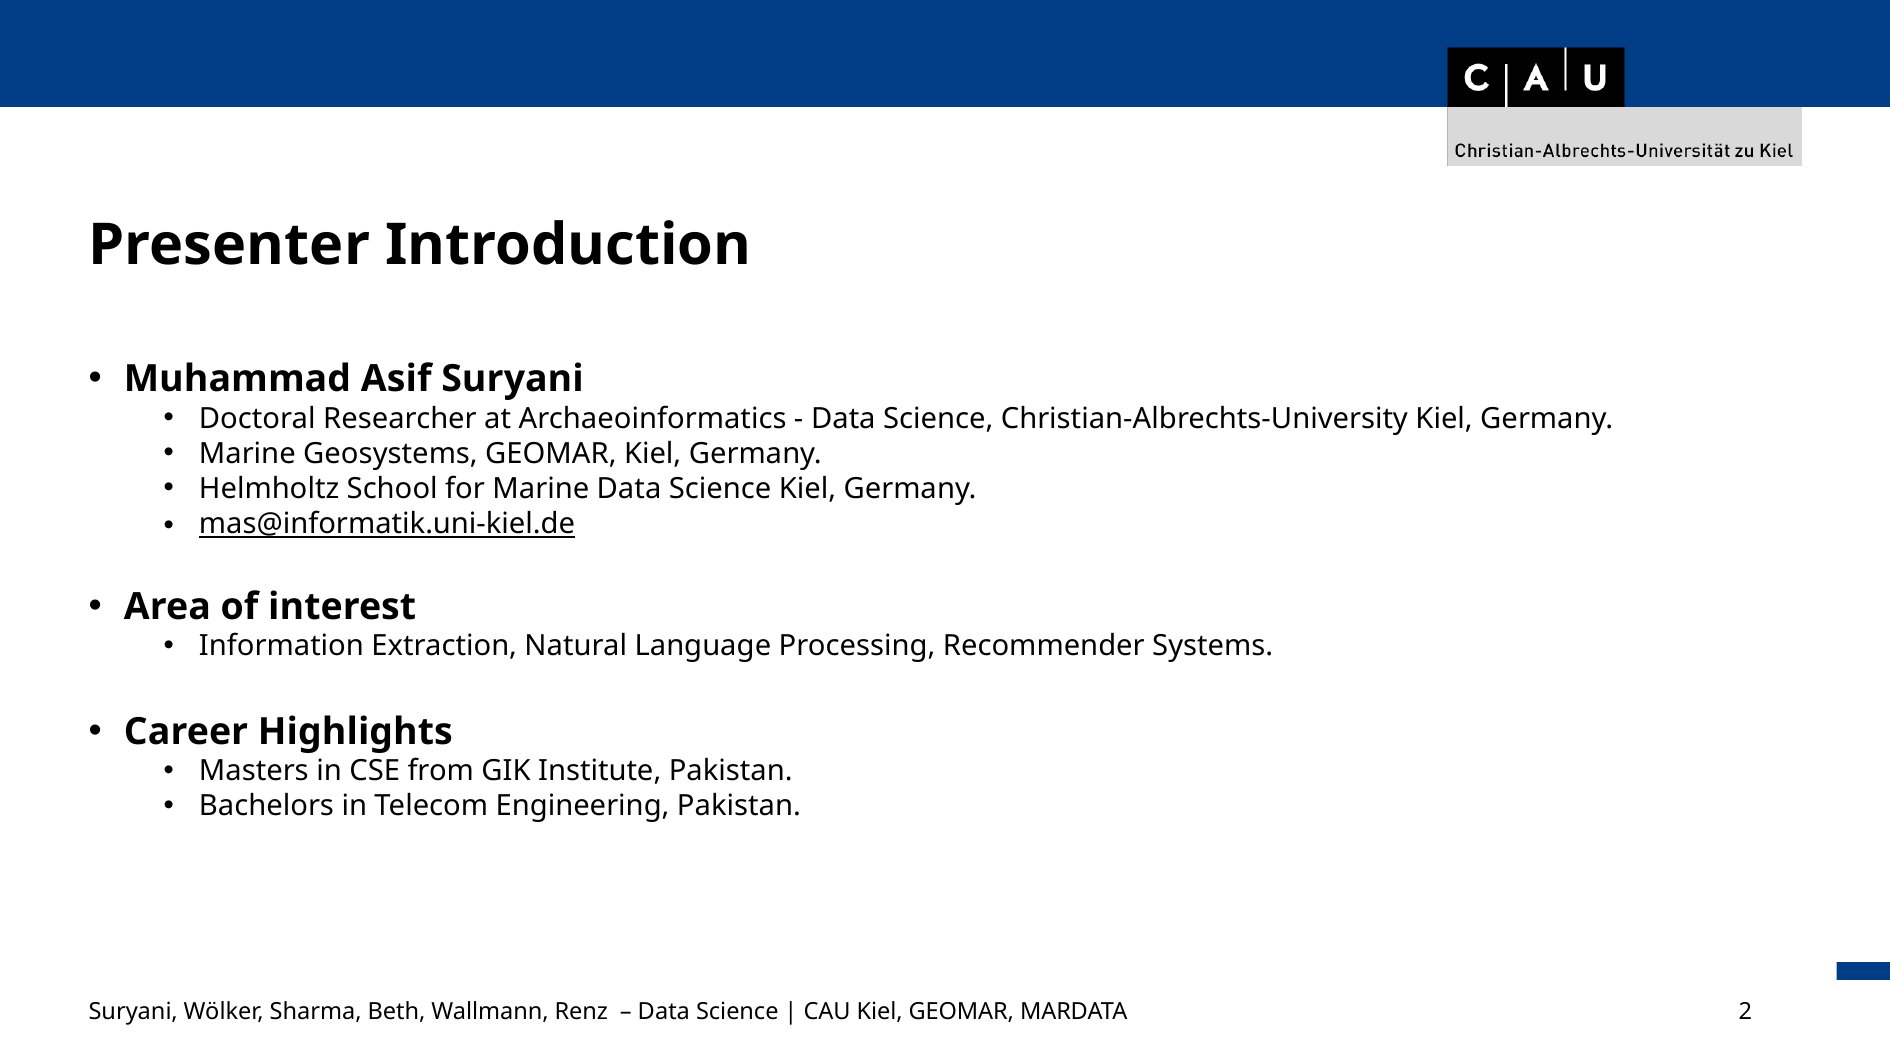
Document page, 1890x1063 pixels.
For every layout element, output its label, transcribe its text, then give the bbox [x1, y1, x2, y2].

text_box Suryani, Wölker, Sharma, Beth, Wallmann, Renz – Data Science | CAU Kiel, GEOMAR, MARDATA 2 [88, 980, 1802, 1028]
text_box Muhammad Asif Suryani Doctoral Researcher at Archaeoinformatics - Data Science, Christian-Albrechts-University Kiel, Germany. Marine Geosystems, GEOMAR, Kiel, Germany. Helmholtz School for Marine Data Science Kiel, Germany. mas@informatik.uni-kiel.de Area of interest Information Extraction, Natural Language Processing, Recommender Systems. Career Highlights Masters in CSE from GIK Institute, Pakistan. Bachelors in Telecom Engineering, Pakistan. [88, 354, 1743, 869]
text_box Presenter Introduction [88, 206, 1743, 313]
picture [0, 0, 1890, 166]
